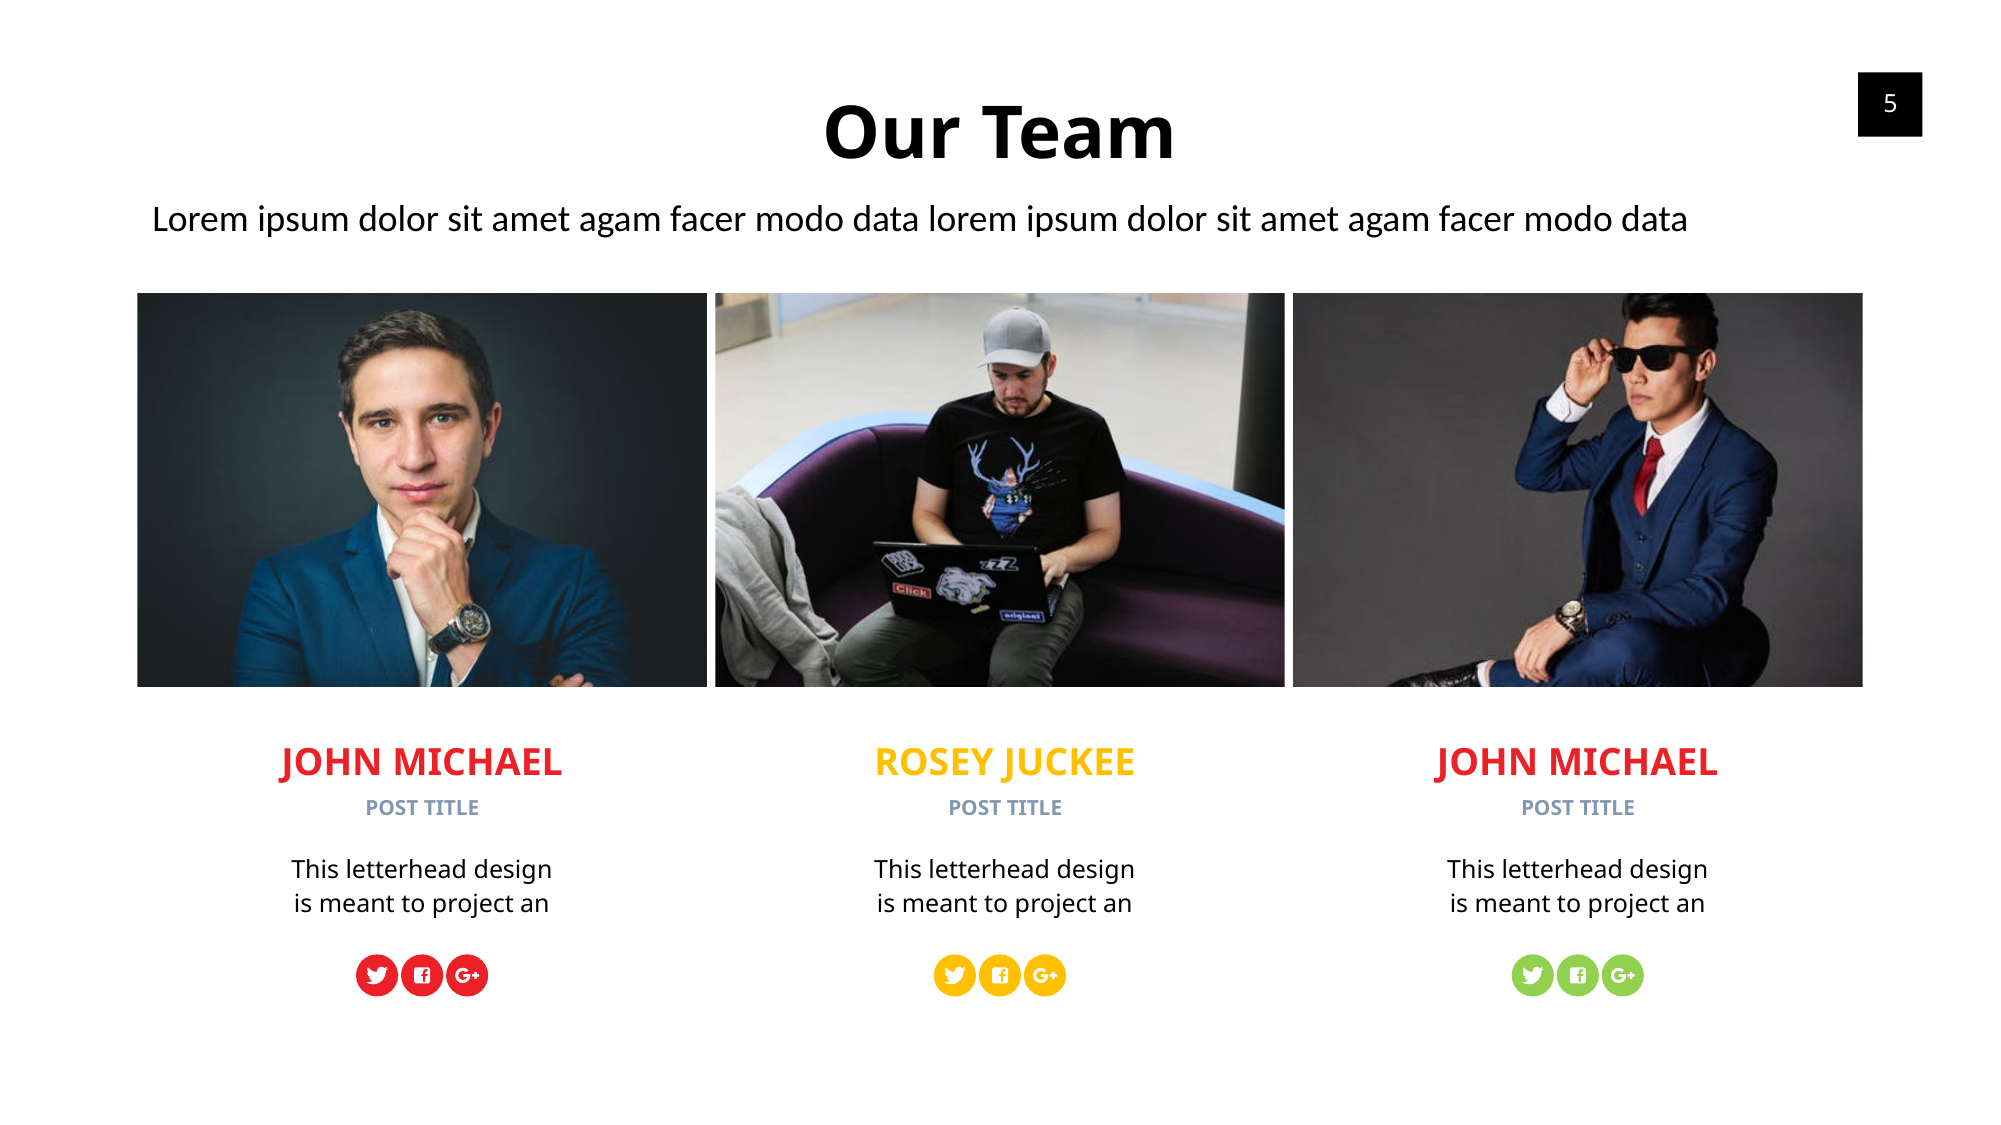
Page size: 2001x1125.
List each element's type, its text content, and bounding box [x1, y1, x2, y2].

text_box This letterhead design is meant to project an [1438, 849, 1718, 919]
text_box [356, 954, 489, 997]
picture [715, 293, 1285, 687]
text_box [933, 954, 1067, 997]
picture [1293, 293, 1863, 687]
picture [137, 293, 707, 687]
text_box This letterhead design is meant to project an [865, 849, 1145, 919]
subtitle Lorem ipsum dolor sit amet agam facer modo data lorem ipsum dolor sit amet agam facer modo data [137, 186, 1863, 227]
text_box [1427, 737, 1729, 822]
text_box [1511, 954, 1644, 997]
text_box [854, 737, 1156, 822]
text_box This letterhead design is meant to project an [282, 849, 562, 919]
title Our Team [137, 78, 1863, 186]
slide_number 5 [1863, 78, 1927, 130]
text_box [271, 737, 573, 822]
